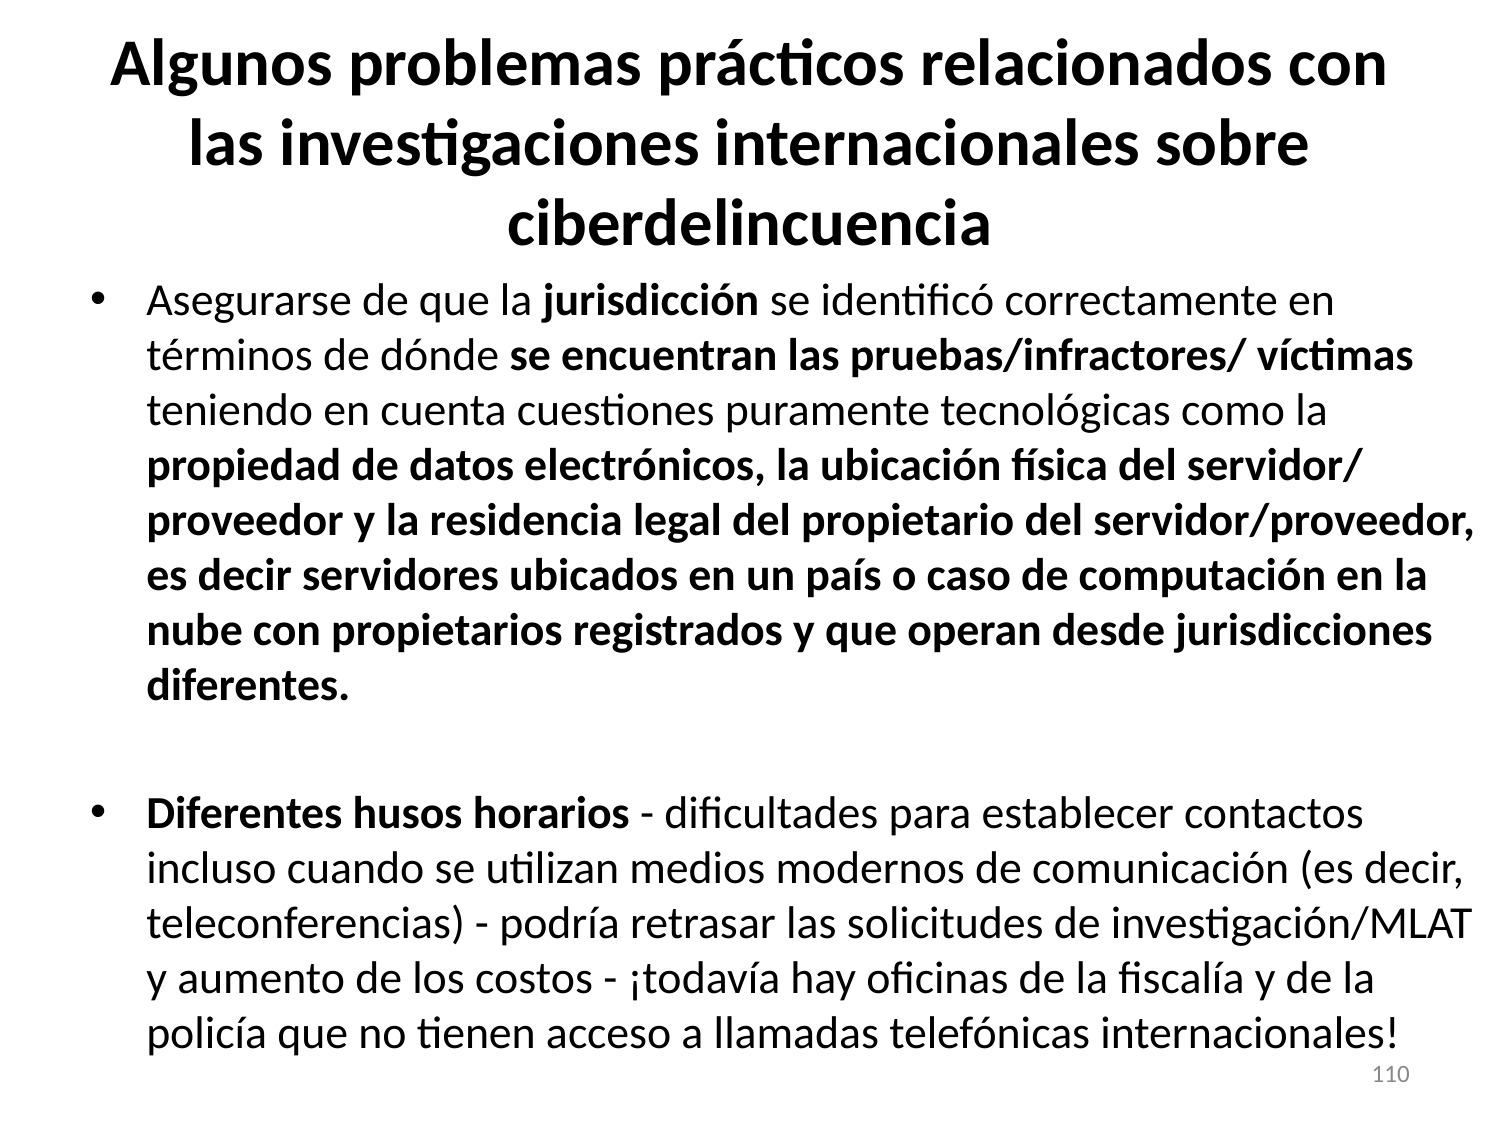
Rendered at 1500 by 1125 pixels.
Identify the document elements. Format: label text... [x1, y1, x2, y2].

title Algunos problemas prácticos relacionados con las investigaciones internacionales sobre ciberdelincuencia [75, 45, 1425, 233]
list Asegurarse de que la jurisdicción se identificó correctamente en términos de dónde se encuentran las pruebas/infractores/ víctimas teniendo en cuenta cuestiones puramente tecnológicas como la propiedad de datos electrónicos, la ubicación física del servidor/ proveedor y la residencia legal del propietario del servidor/proveedor, es decir servidores ubicados en un país o caso de computación en la nube con propietarios registrados y que operan desde jurisdicciones diferentes. Diferentes husos horarios - dificultades para establecer contactos incluso cuando se utilizan medios modernos de comunicación (es decir, teleconferencias) - podría retrasar las solicitudes de investigación/MLAT y aumento de los costos - ¡todavía hay oficinas de la fiscalía y de la policía que no tienen acceso a llamadas telefónicas internacionales! [75, 262, 1500, 1005]
slide_number 110 [1074, 1042, 1425, 1103]
